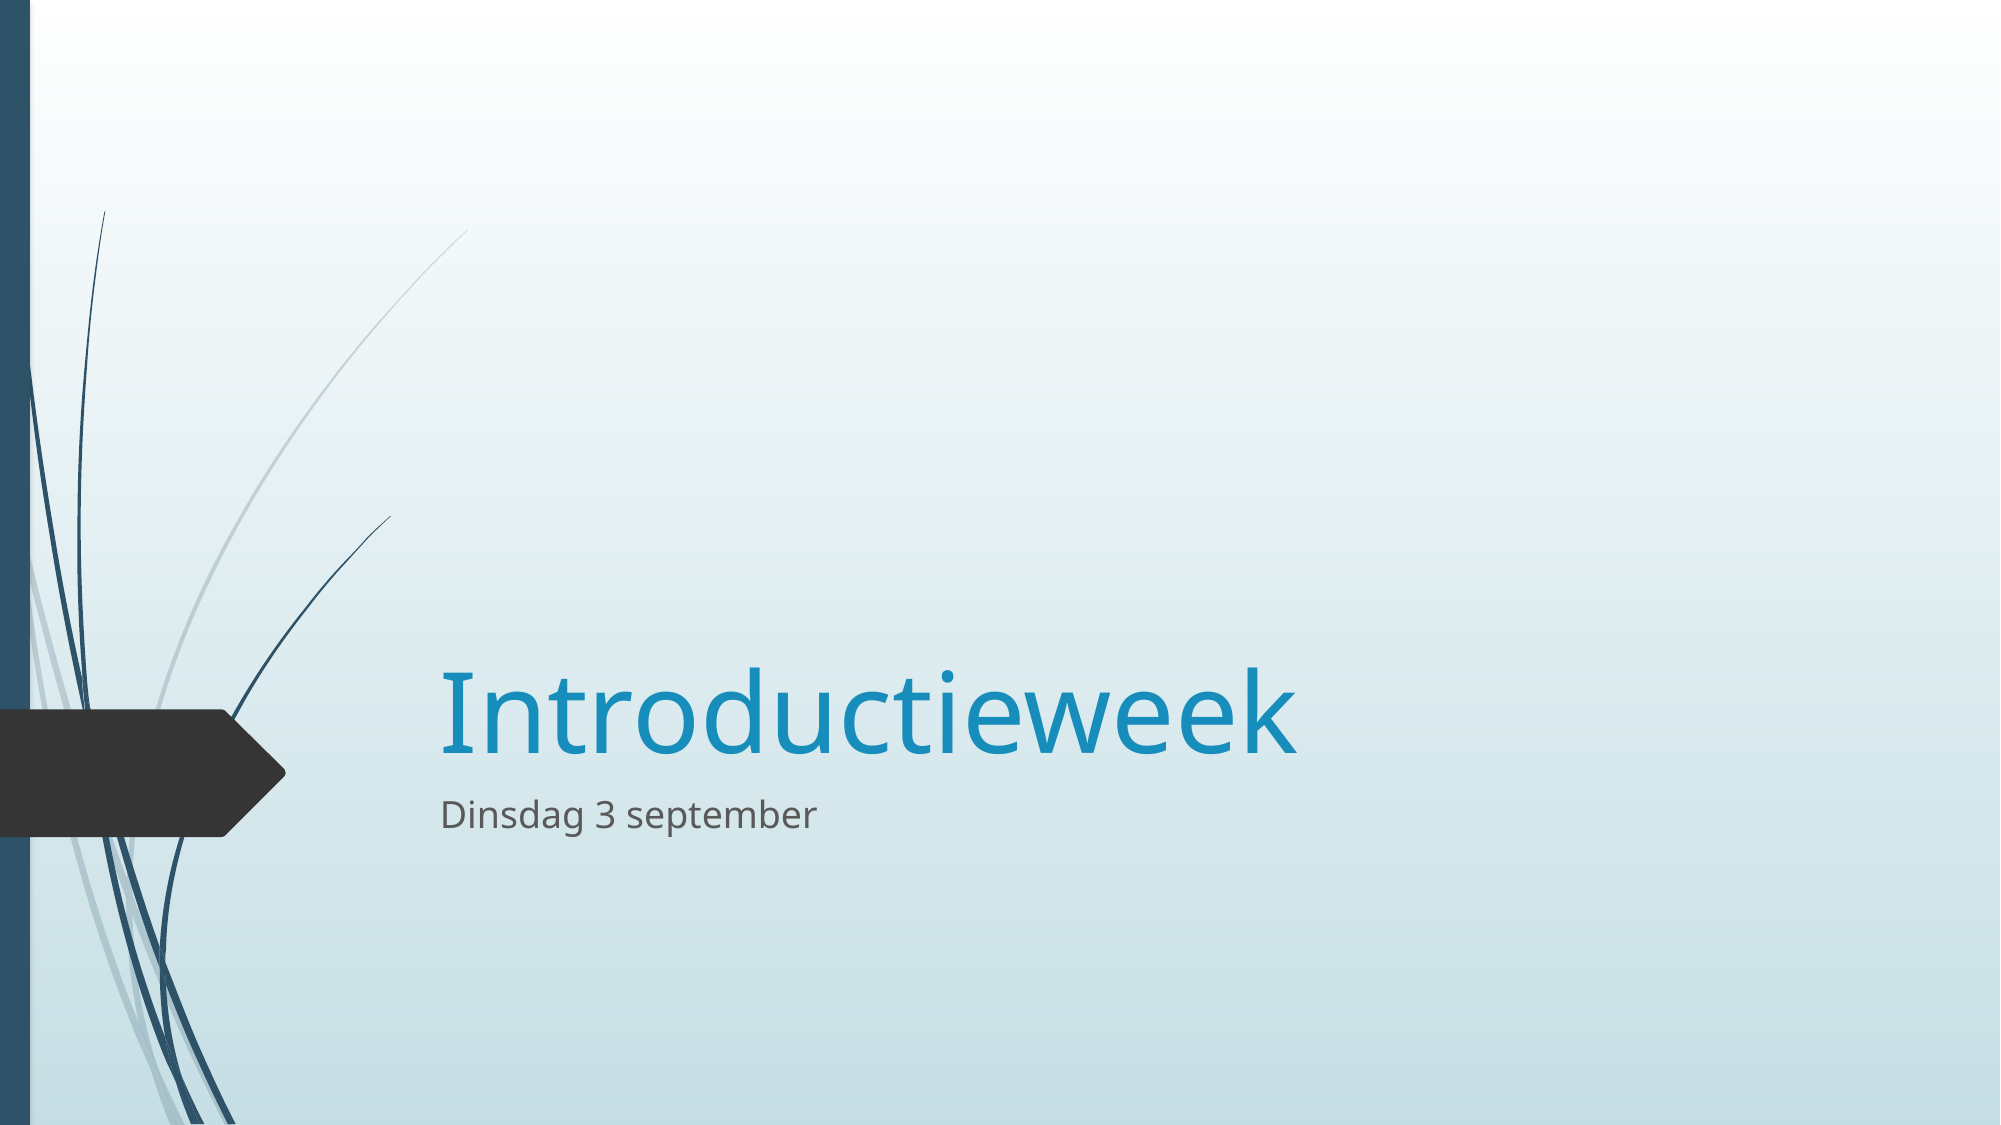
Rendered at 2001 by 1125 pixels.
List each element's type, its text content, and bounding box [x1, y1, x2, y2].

title Introductieweek [424, 412, 1888, 783]
subtitle Dinsdag 3 september [424, 783, 1888, 969]
